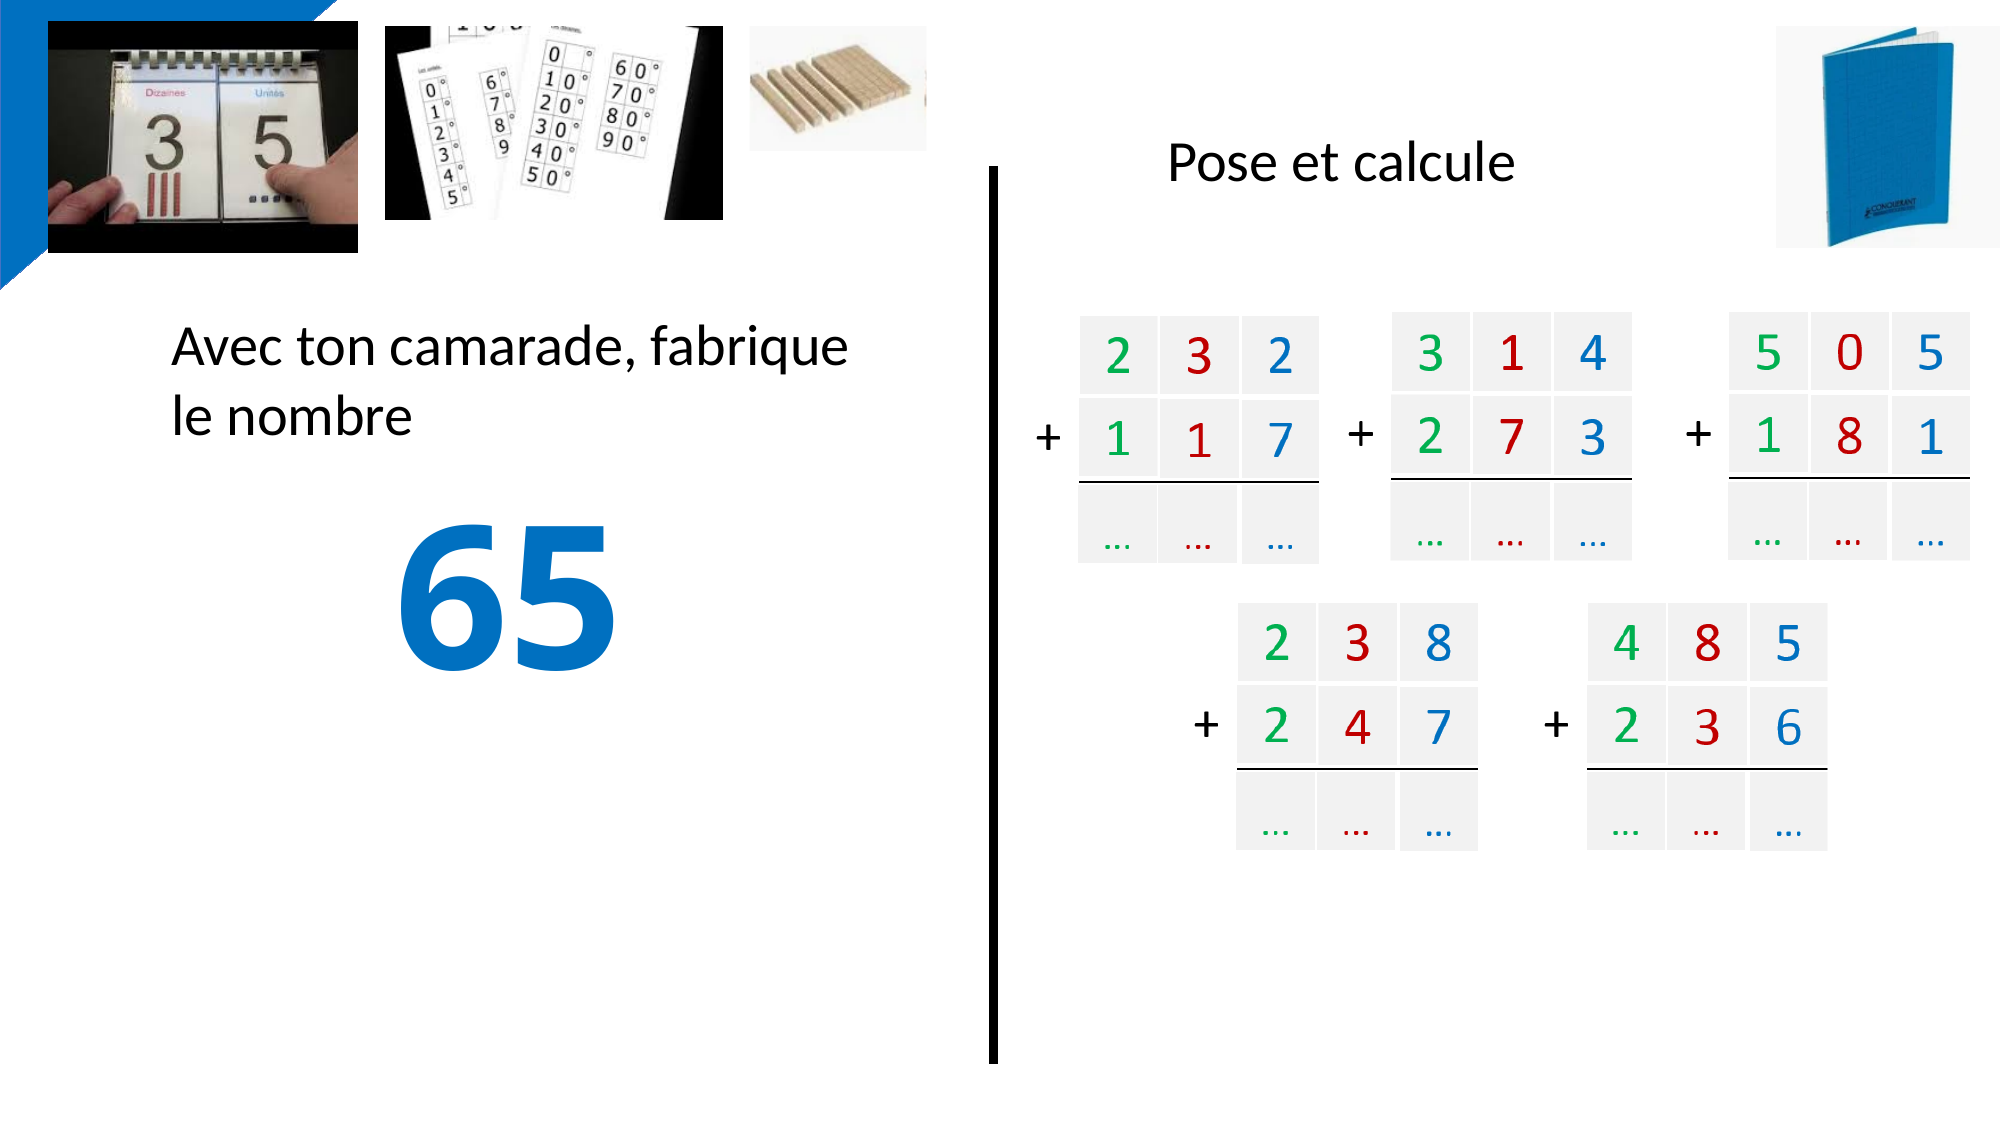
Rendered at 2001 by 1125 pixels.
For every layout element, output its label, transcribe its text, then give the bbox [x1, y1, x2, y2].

text_box 65 [379, 455, 639, 717]
text_box [0, 0, 337, 290]
picture [1027, 304, 1974, 862]
picture [48, 21, 358, 253]
picture [385, 26, 723, 220]
picture [1776, 26, 2000, 248]
picture [749, 26, 927, 151]
text_box Avec ton camarade, fabrique le nombre [156, 299, 898, 455]
text_box Pose et calcule [1152, 115, 1776, 201]
